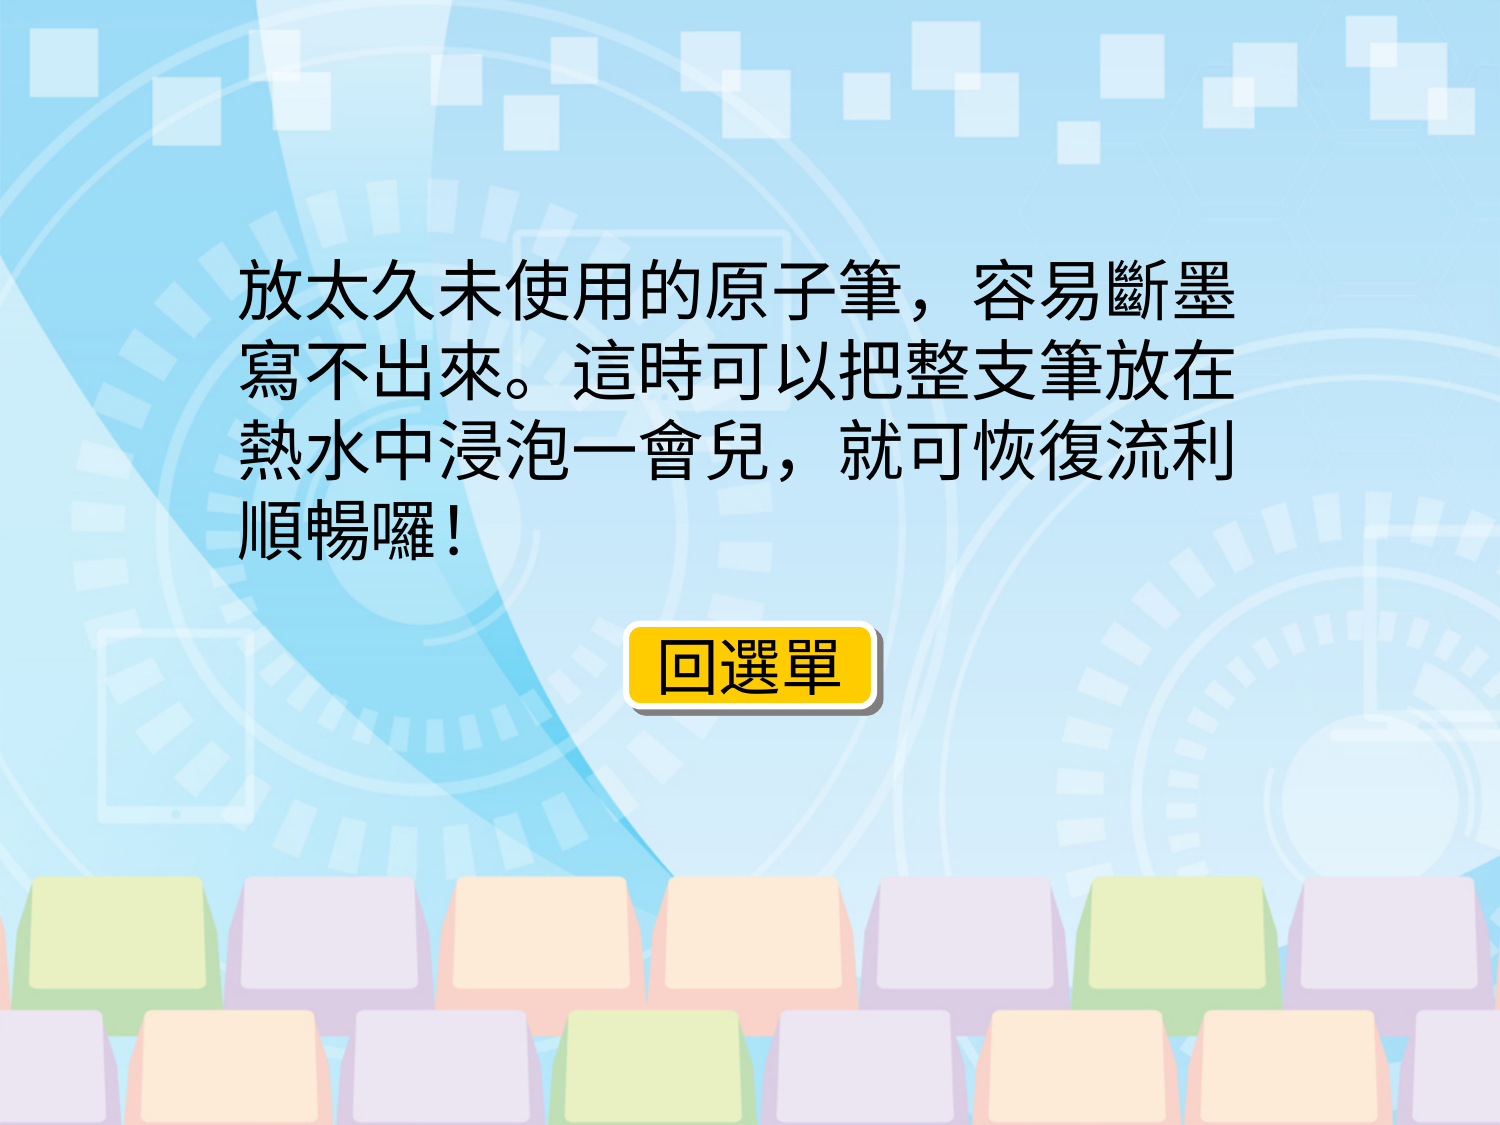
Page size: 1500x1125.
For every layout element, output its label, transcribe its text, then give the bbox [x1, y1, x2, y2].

text_box 放太久未使用的原子筆，容易斷墨寫不出來。這時可以把整支筆放在熱水中浸泡一會兒，就可恢復流利順暢囉！ [222, 241, 1298, 577]
picture [0, 0, 1500, 1125]
text_box 回選單 [625, 623, 874, 707]
